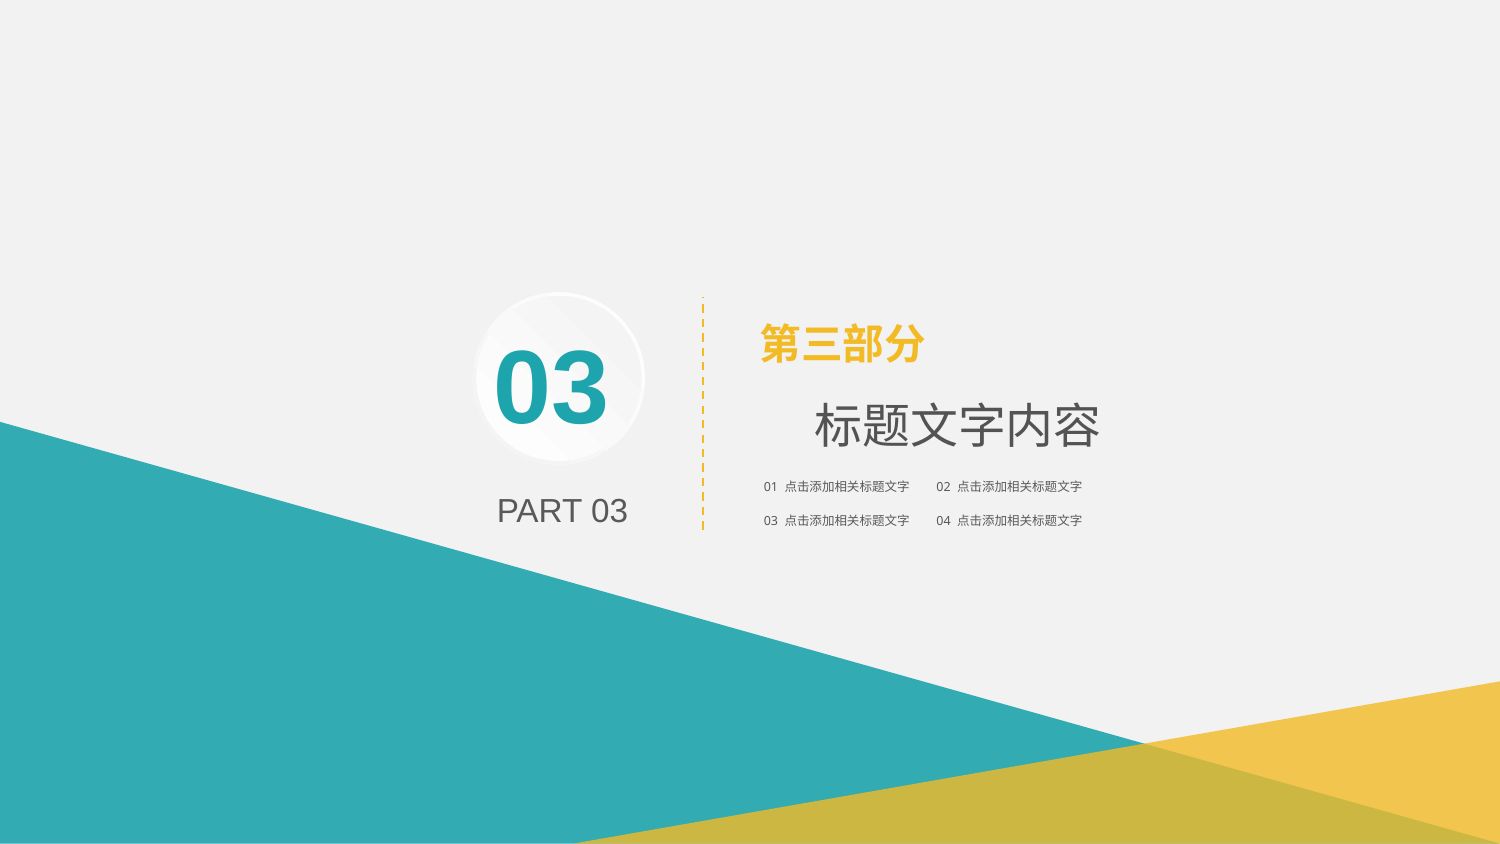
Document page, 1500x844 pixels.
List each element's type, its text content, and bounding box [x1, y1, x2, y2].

text_box 01 点击添加相关标题文字 [753, 474, 926, 500]
text_box [571, 679, 1500, 844]
text_box 03 点击添加相关标题文字 [753, 508, 926, 533]
text_box 第三部分 标题文字内容 [735, 312, 1113, 464]
text_box [0, 419, 1143, 844]
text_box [472, 292, 646, 465]
text_box 04 点击添加相关标题文字 [926, 508, 1109, 533]
text_box 02 点击添加相关标题文字 [926, 474, 1109, 500]
text_box PART 03 [496, 489, 645, 530]
